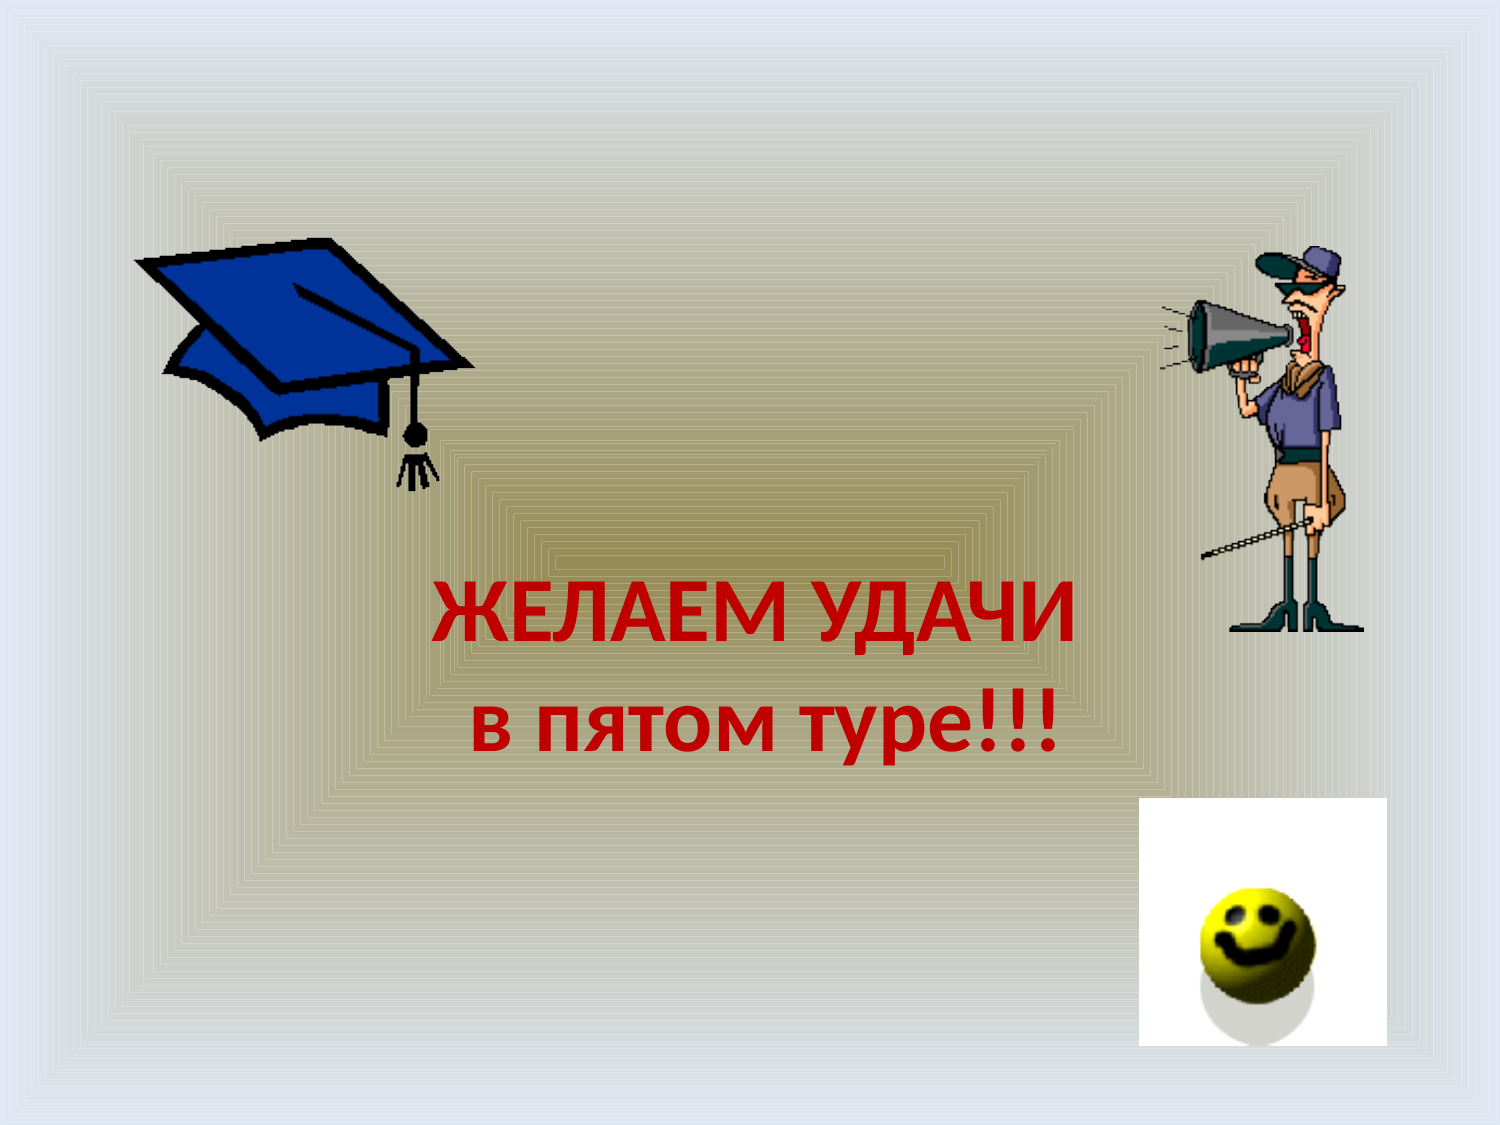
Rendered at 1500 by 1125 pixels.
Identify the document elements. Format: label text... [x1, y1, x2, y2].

picture [128, 234, 484, 496]
picture [1159, 245, 1364, 632]
title ЖЕЛАЕМ УДАЧИ в пятом туре!!! [128, 539, 1404, 781]
picture [1139, 798, 1387, 1046]
